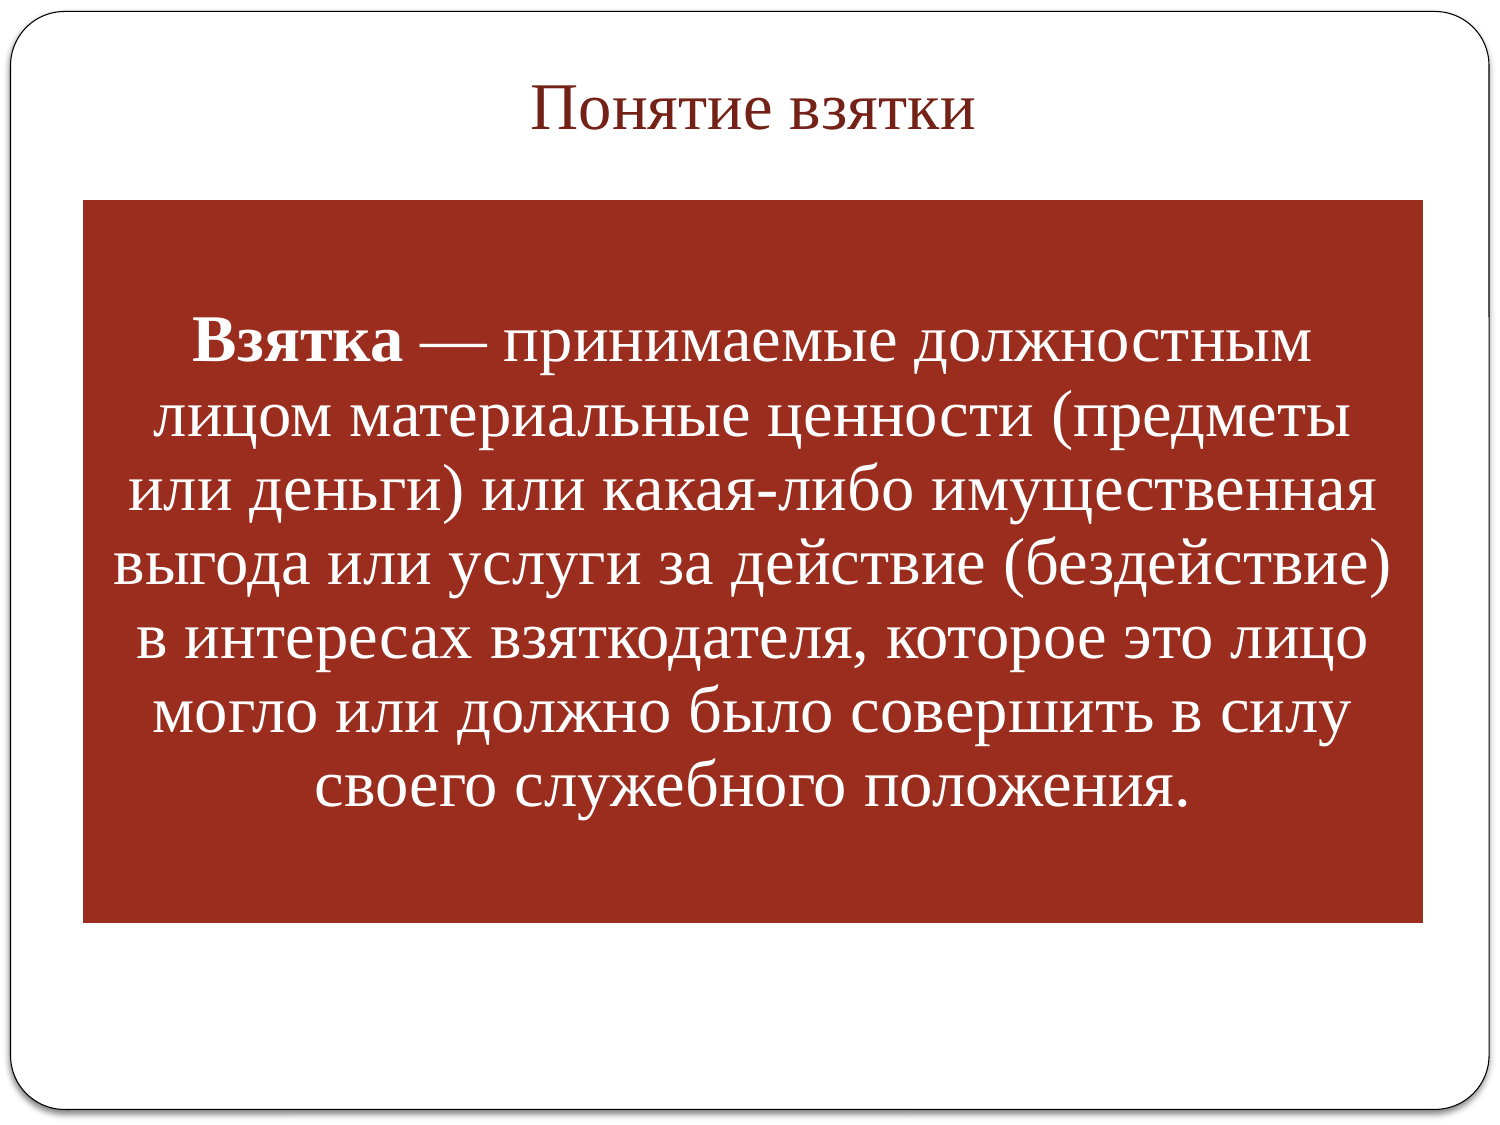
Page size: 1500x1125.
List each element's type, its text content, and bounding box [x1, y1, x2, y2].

title Понятие взятки [82, 46, 1425, 158]
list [81, 198, 1425, 1074]
